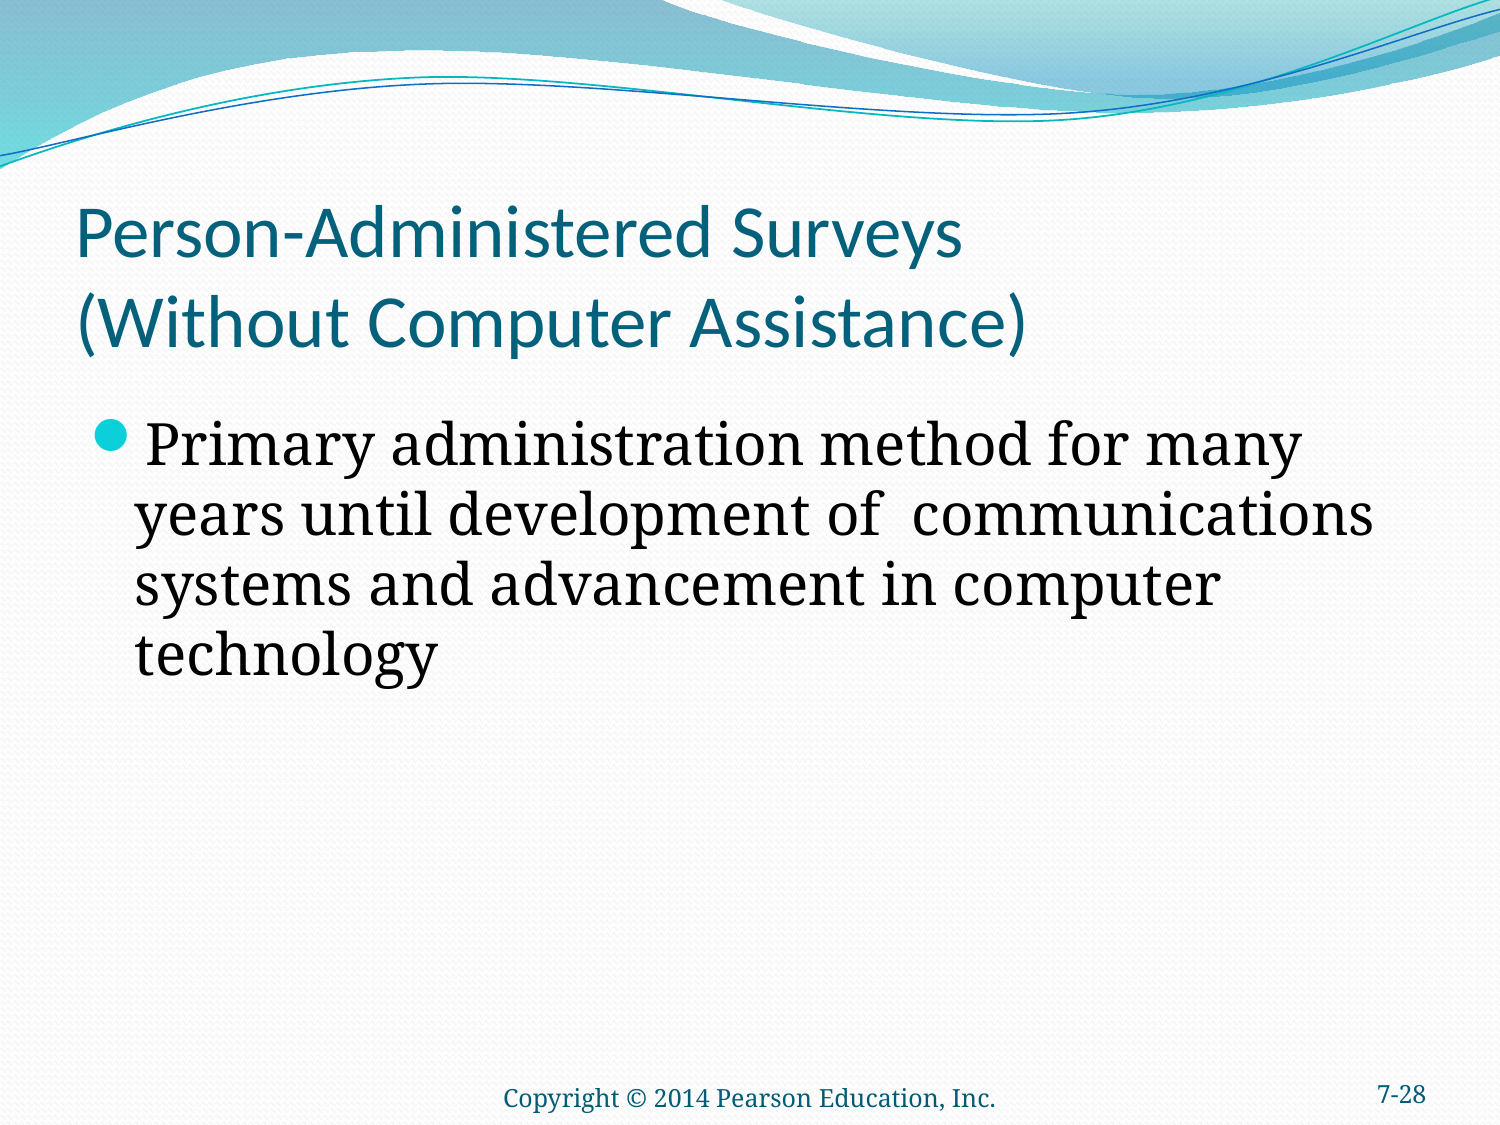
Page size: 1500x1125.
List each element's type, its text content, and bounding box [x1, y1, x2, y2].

title Person-Administered Surveys (Without Computer Assistance) [74, 174, 1426, 363]
list Primary administration method for many years until development of communications systems and advancement in computer technology [74, 399, 1426, 1121]
